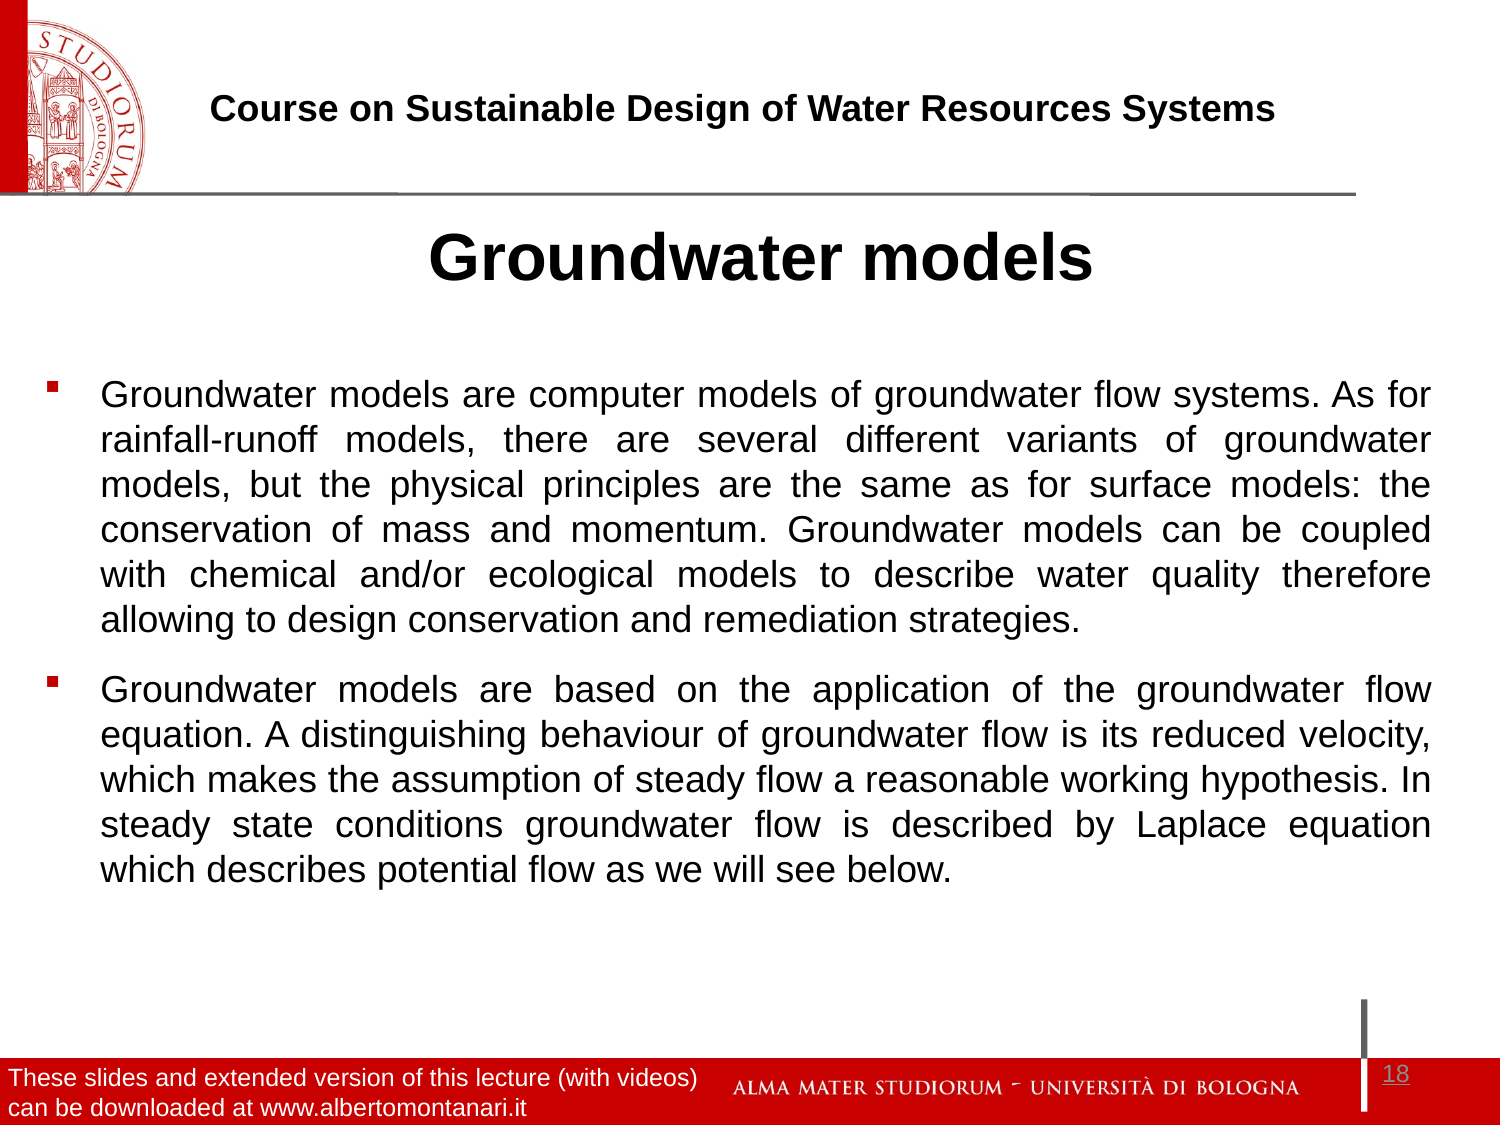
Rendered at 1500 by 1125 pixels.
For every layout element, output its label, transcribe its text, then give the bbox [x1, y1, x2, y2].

picture [0, 1058, 1500, 1125]
slide_number 18 [1074, 1042, 1425, 1103]
picture [28, 16, 151, 192]
list Groundwater models are computer models of groundwater flow systems. As for rainfall-runoff models, there are several different variants of groundwater models, but the physical principles are the same as for surface models: the conservation of mass and momentum. Groundwater models can be coupled with chemical and/or ecological models to describe water quality therefore allowing to design conservation and remediation strategies. Groundwater models are based on the application of the groundwater flow equation. A distinguishing behaviour of groundwater flow is its reduced velocity, which makes the assumption of steady flow a reasonable working hypothesis. In steady state conditions groundwater flow is described by Laplace equation which describes potential flow as we will see below. [29, 362, 1447, 1015]
text_box Groundwater models [194, 206, 1329, 302]
